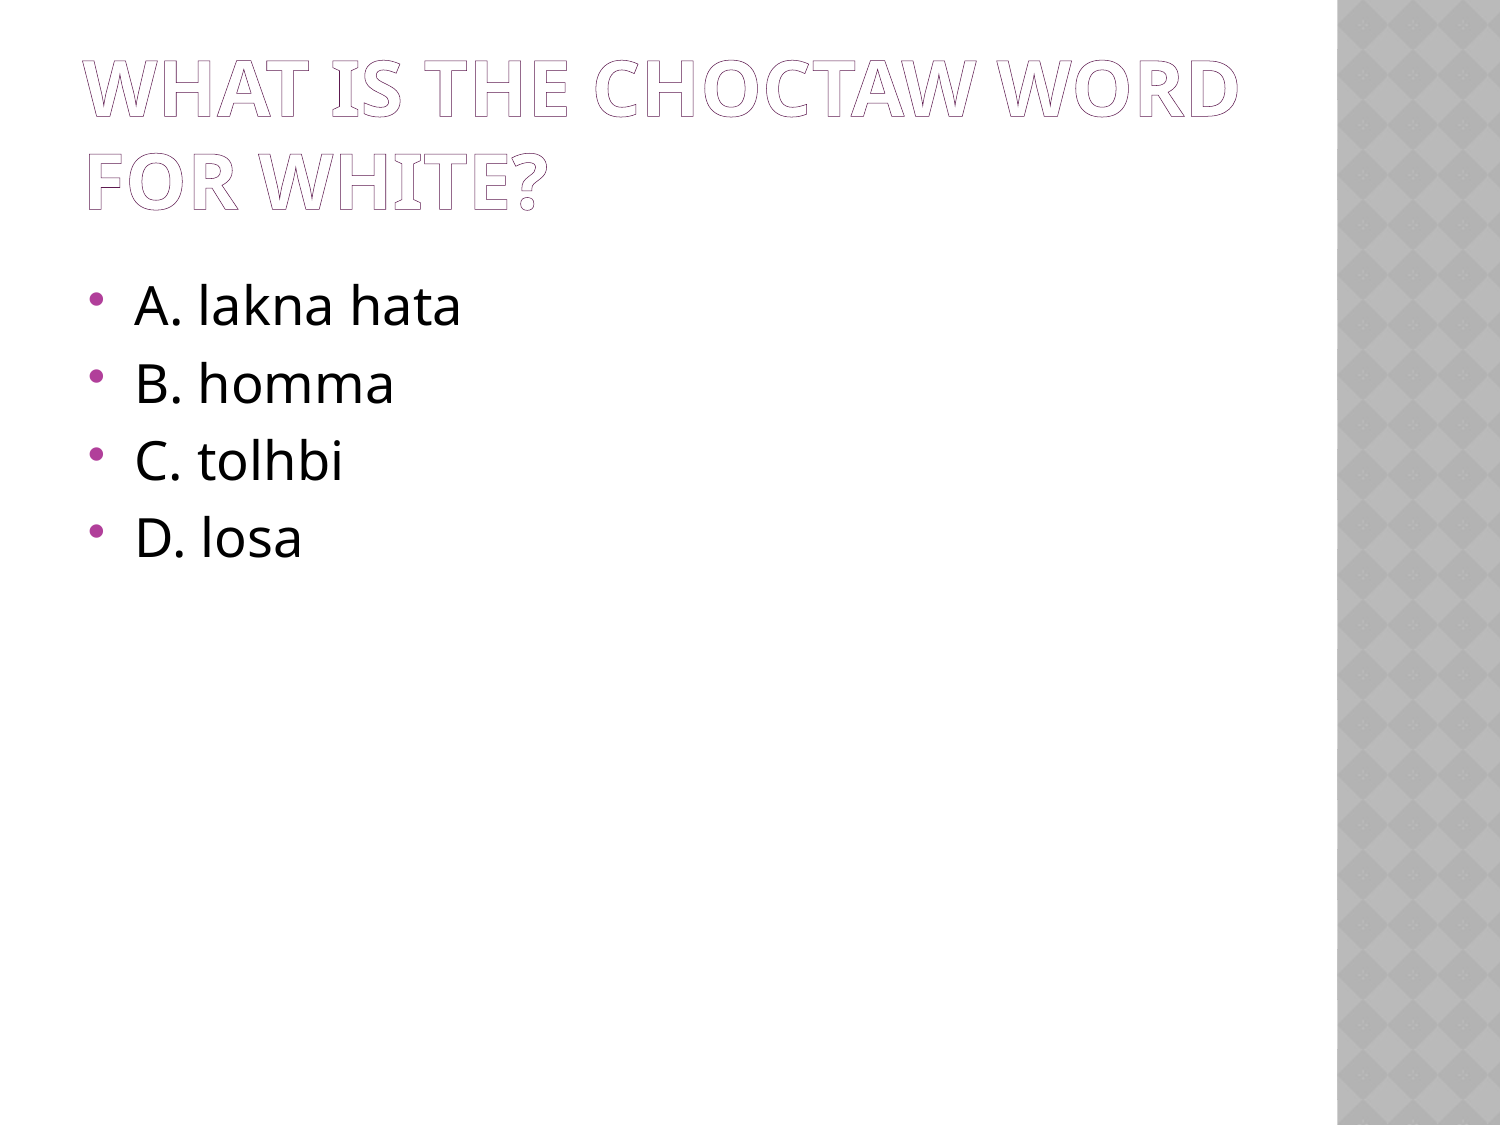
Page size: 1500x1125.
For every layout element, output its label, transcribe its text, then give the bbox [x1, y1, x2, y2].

list A. lakna hata B. homma C. tolhbi D. losa [75, 264, 1263, 1059]
title What is the choctaw word for white? [75, 37, 1300, 225]
